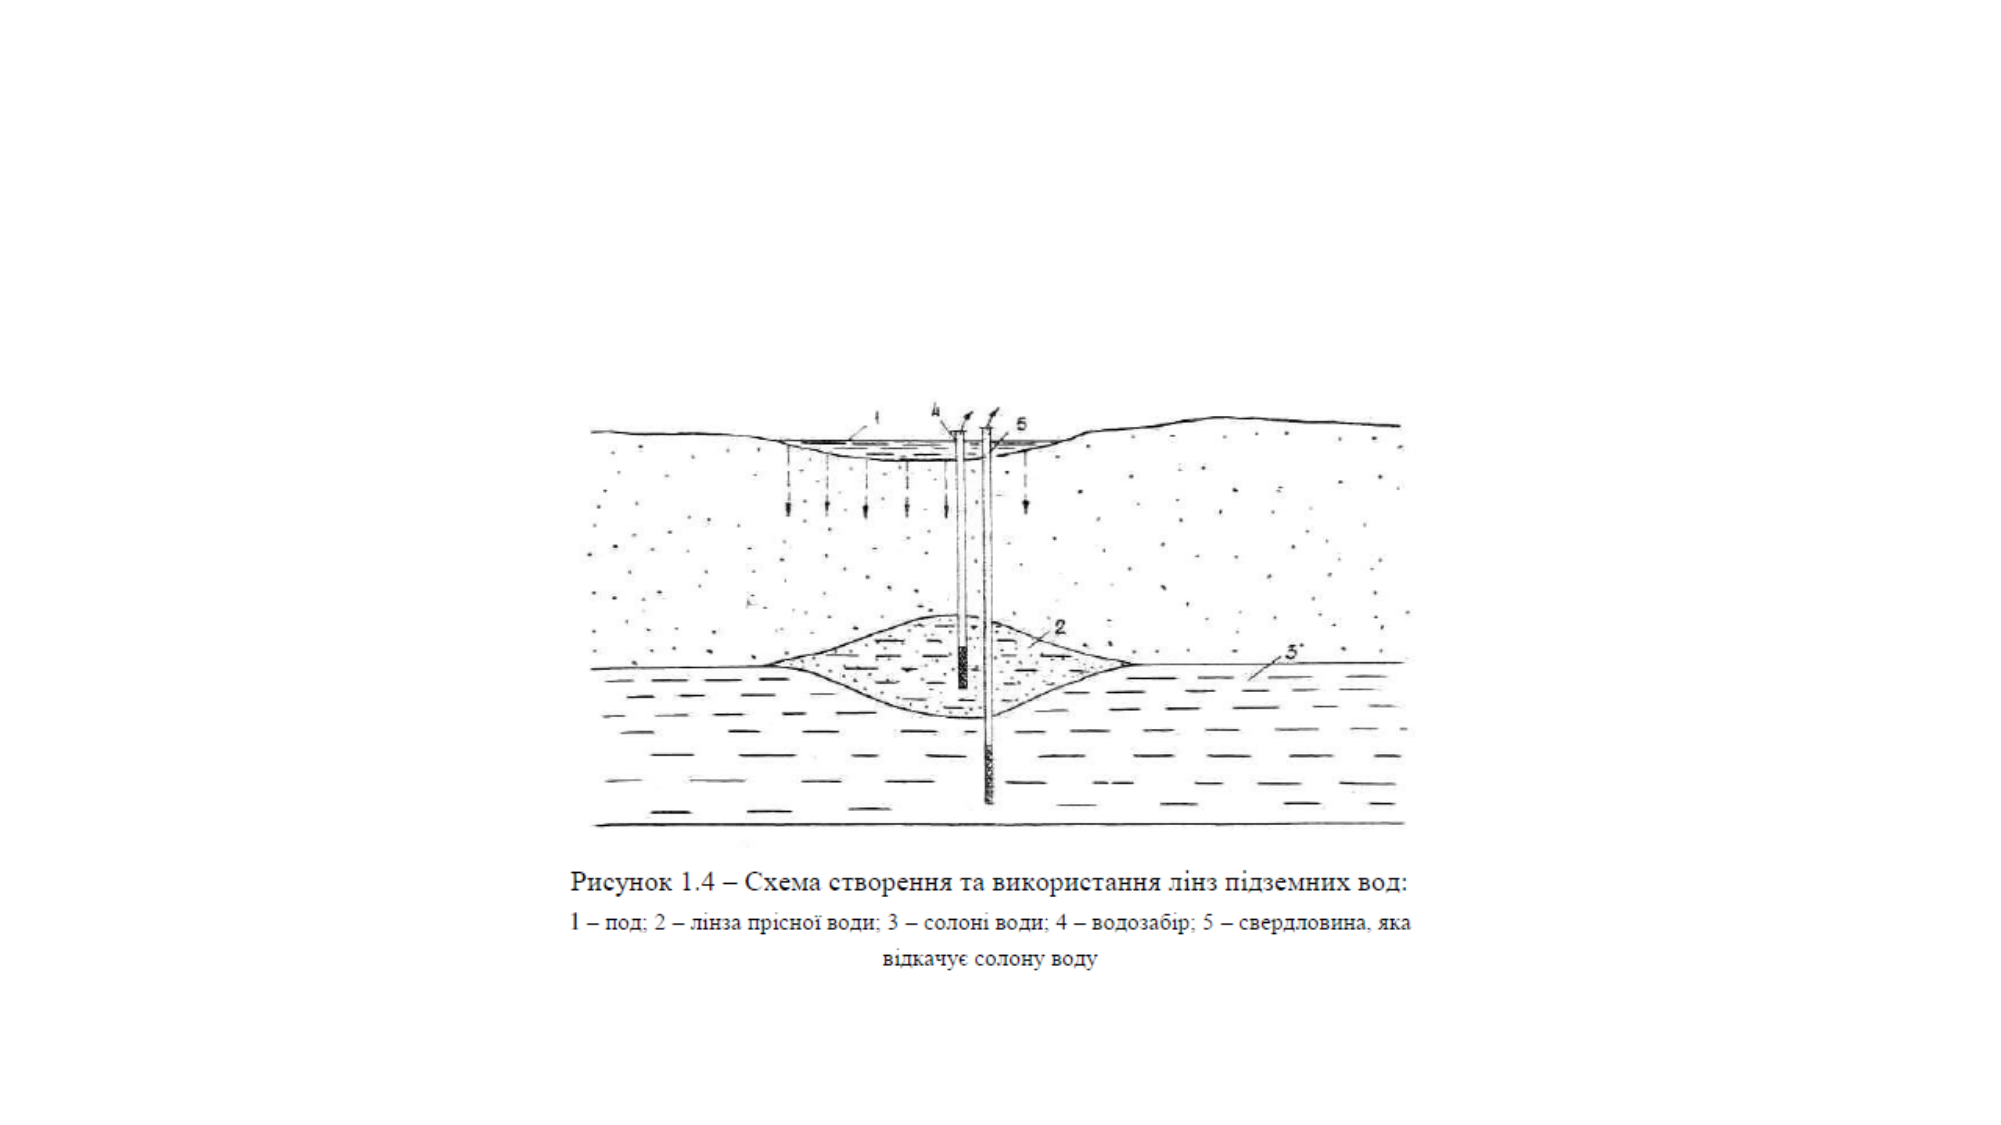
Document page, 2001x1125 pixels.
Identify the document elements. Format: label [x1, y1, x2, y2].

list [436, 307, 1564, 1005]
